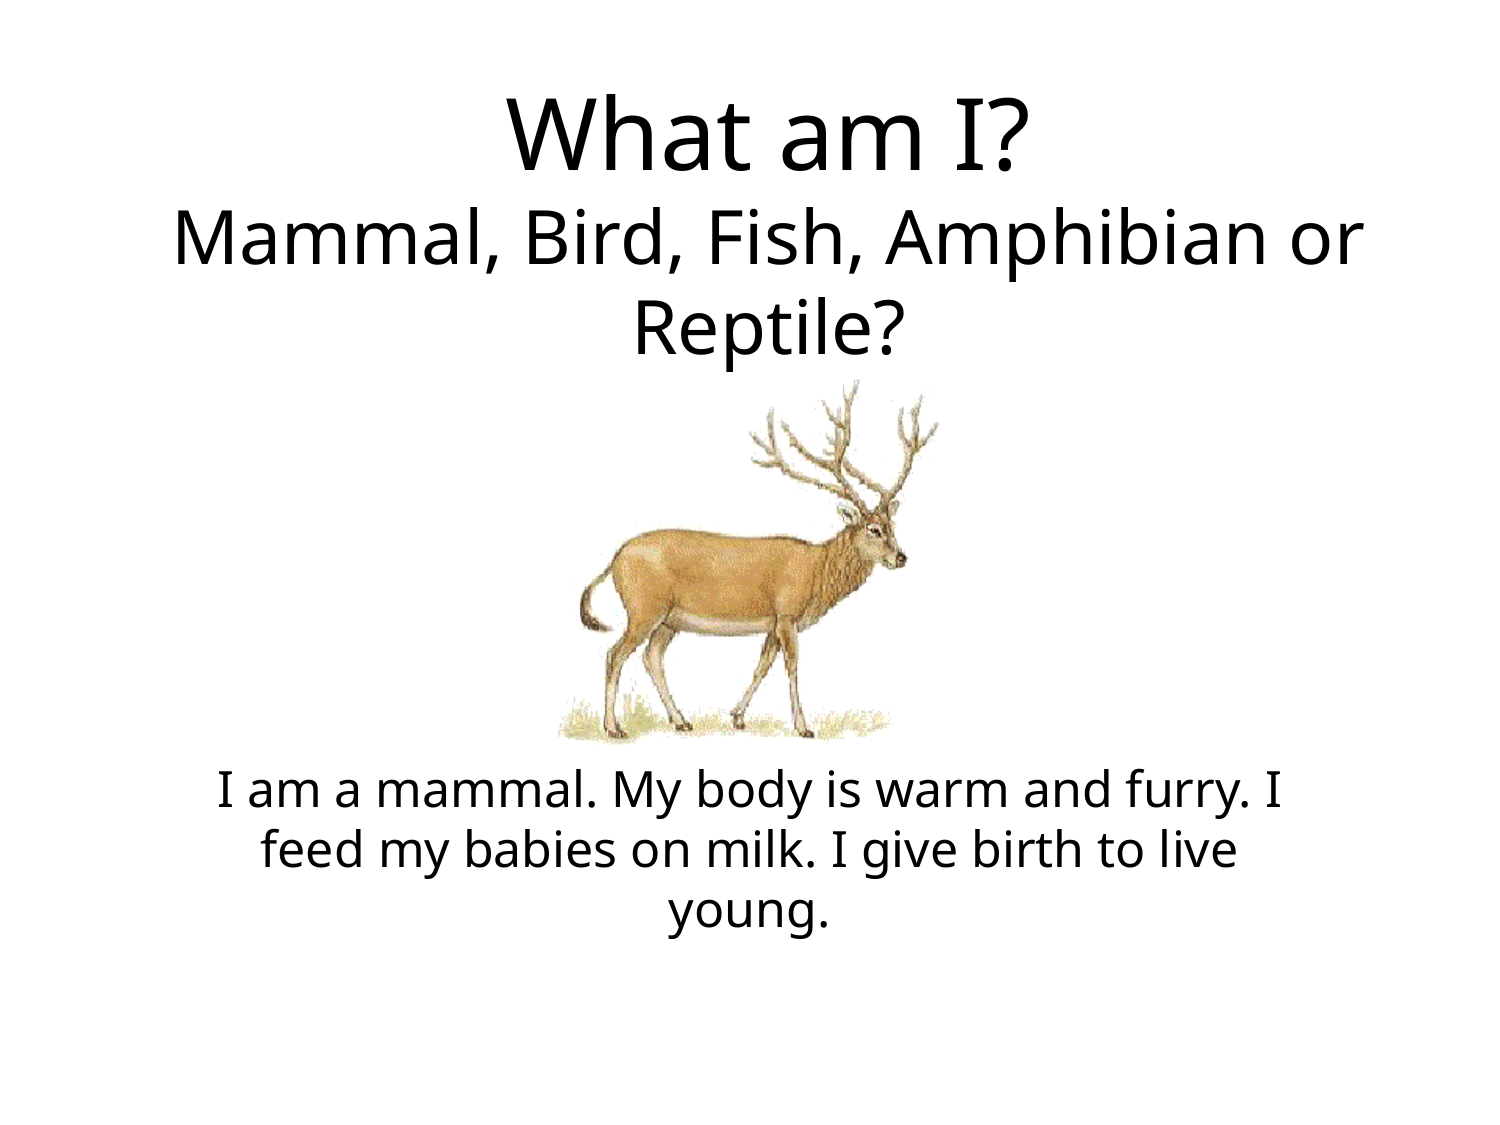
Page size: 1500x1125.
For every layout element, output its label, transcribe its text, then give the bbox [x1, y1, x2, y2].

text_box I am a mammal. My body is warm and furry. I feed my babies on milk. I give birth to live young. [200, 749, 1300, 945]
picture [548, 375, 951, 750]
text_box What am I? Mammal, Bird, Fish, Amphibian or Reptile? [124, 137, 1413, 413]
